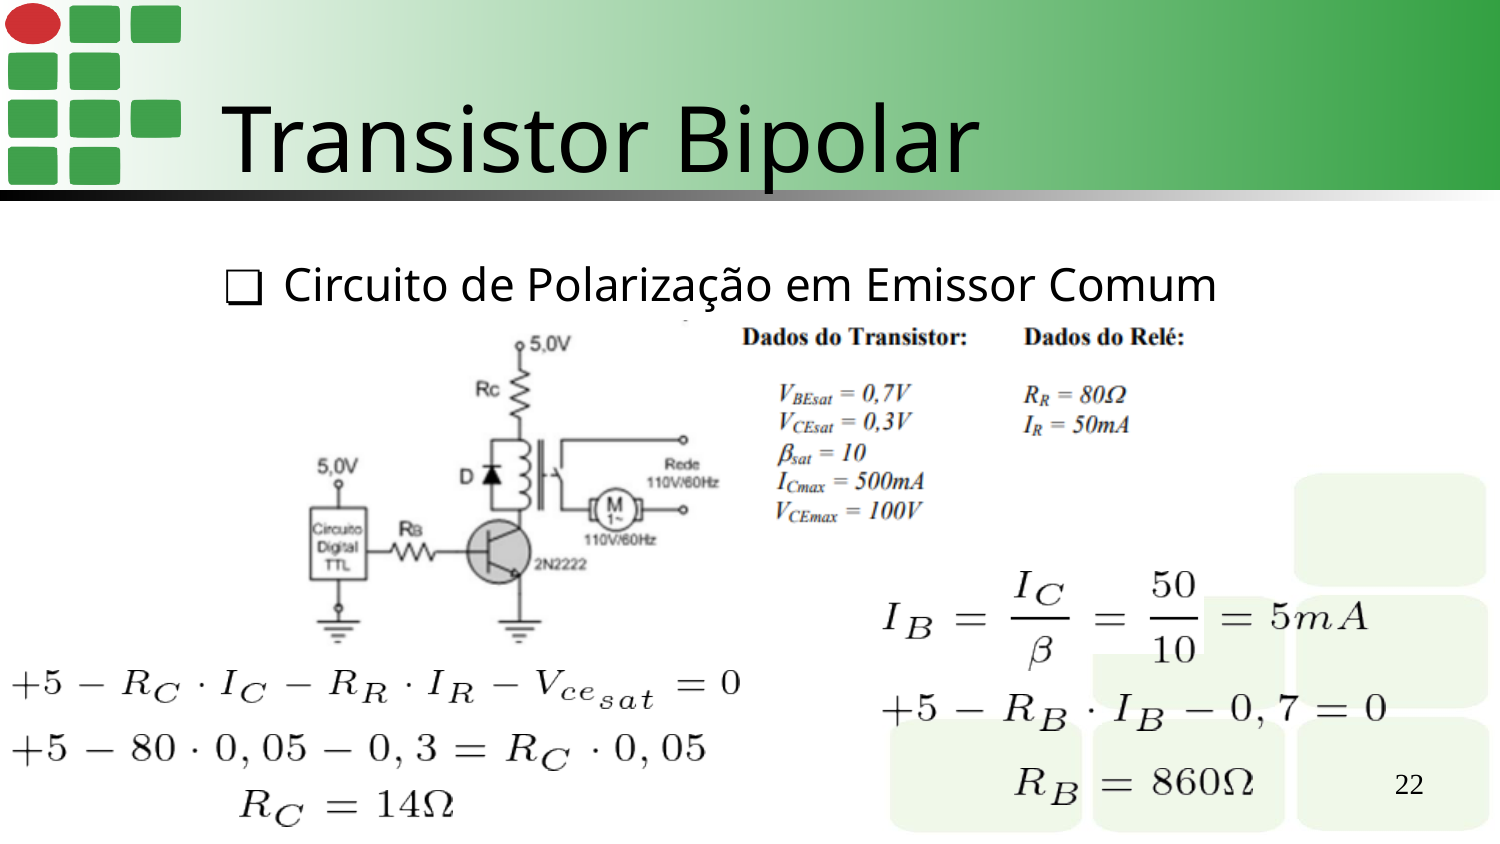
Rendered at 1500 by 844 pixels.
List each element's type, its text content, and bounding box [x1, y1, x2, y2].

slide_number ‹#› [1075, 768, 1425, 827]
picture [11, 670, 740, 709]
picture [11, 734, 706, 772]
picture [5, 3, 181, 185]
picture [239, 790, 453, 827]
picture [296, 320, 1495, 835]
text_box Transistor Bipolar [206, 26, 1468, 207]
text_box Circuito de Polarização em Emissor Comum [193, 248, 1469, 324]
